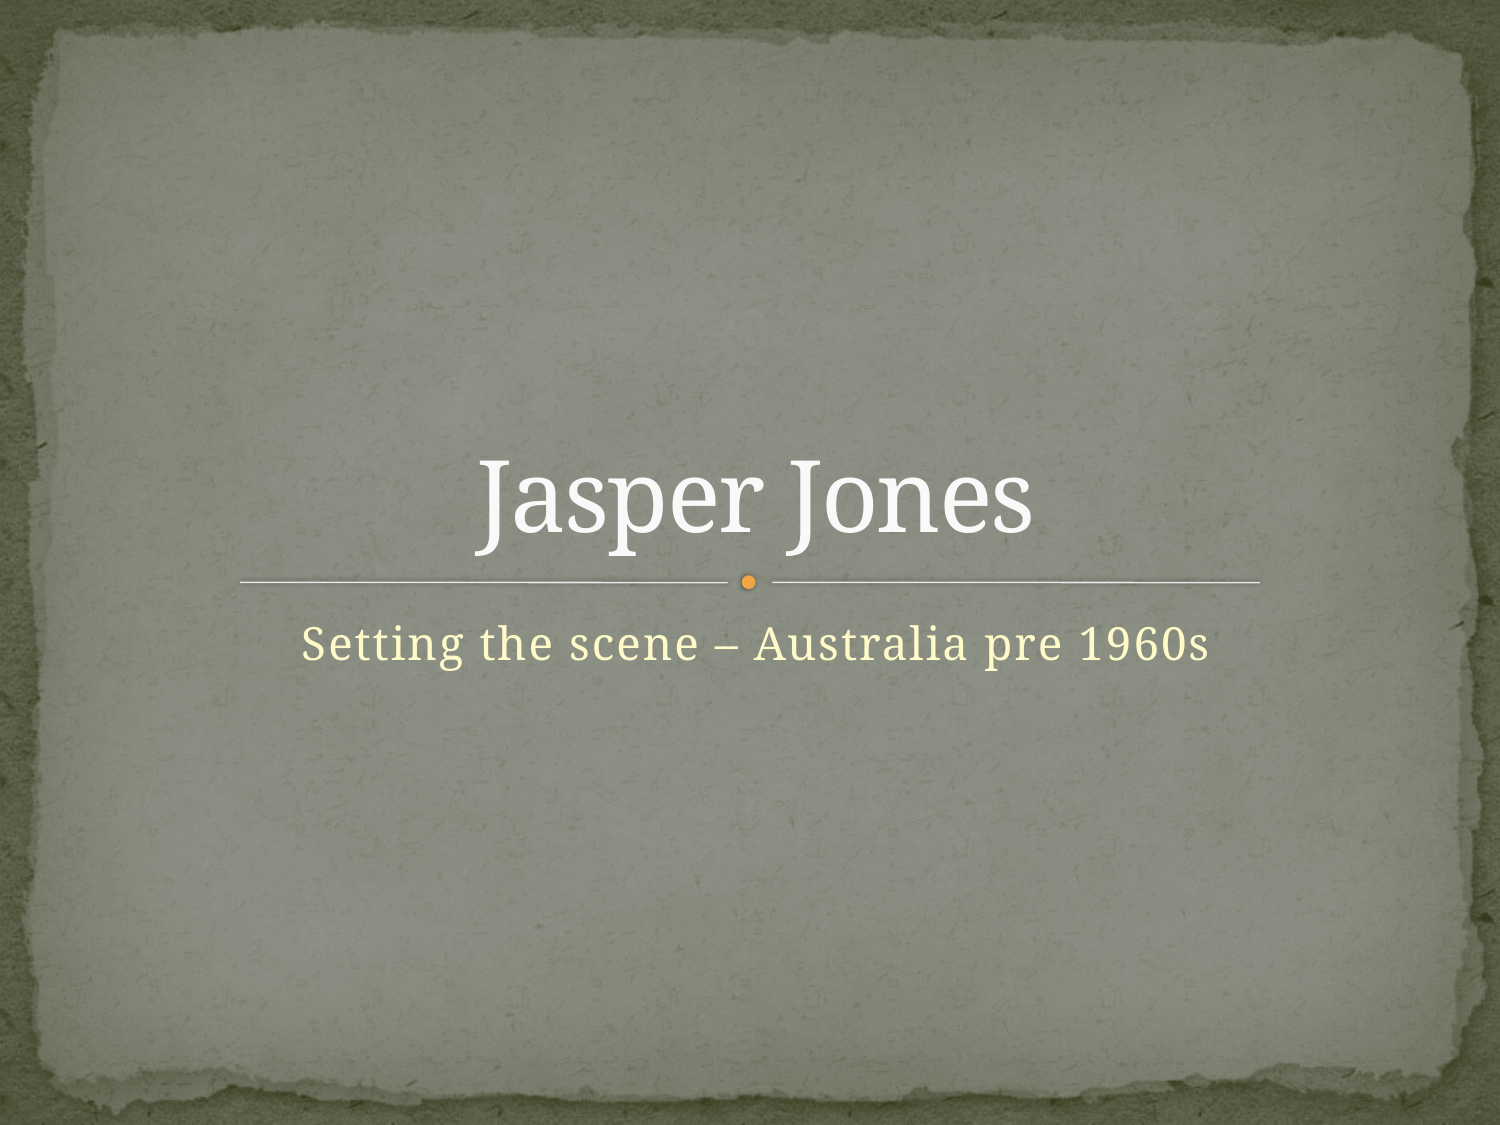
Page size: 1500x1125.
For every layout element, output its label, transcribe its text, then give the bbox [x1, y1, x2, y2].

subtitle Setting the scene – Australia pre 1960s [75, 606, 1438, 795]
title Jasper Jones [74, 235, 1438, 561]
